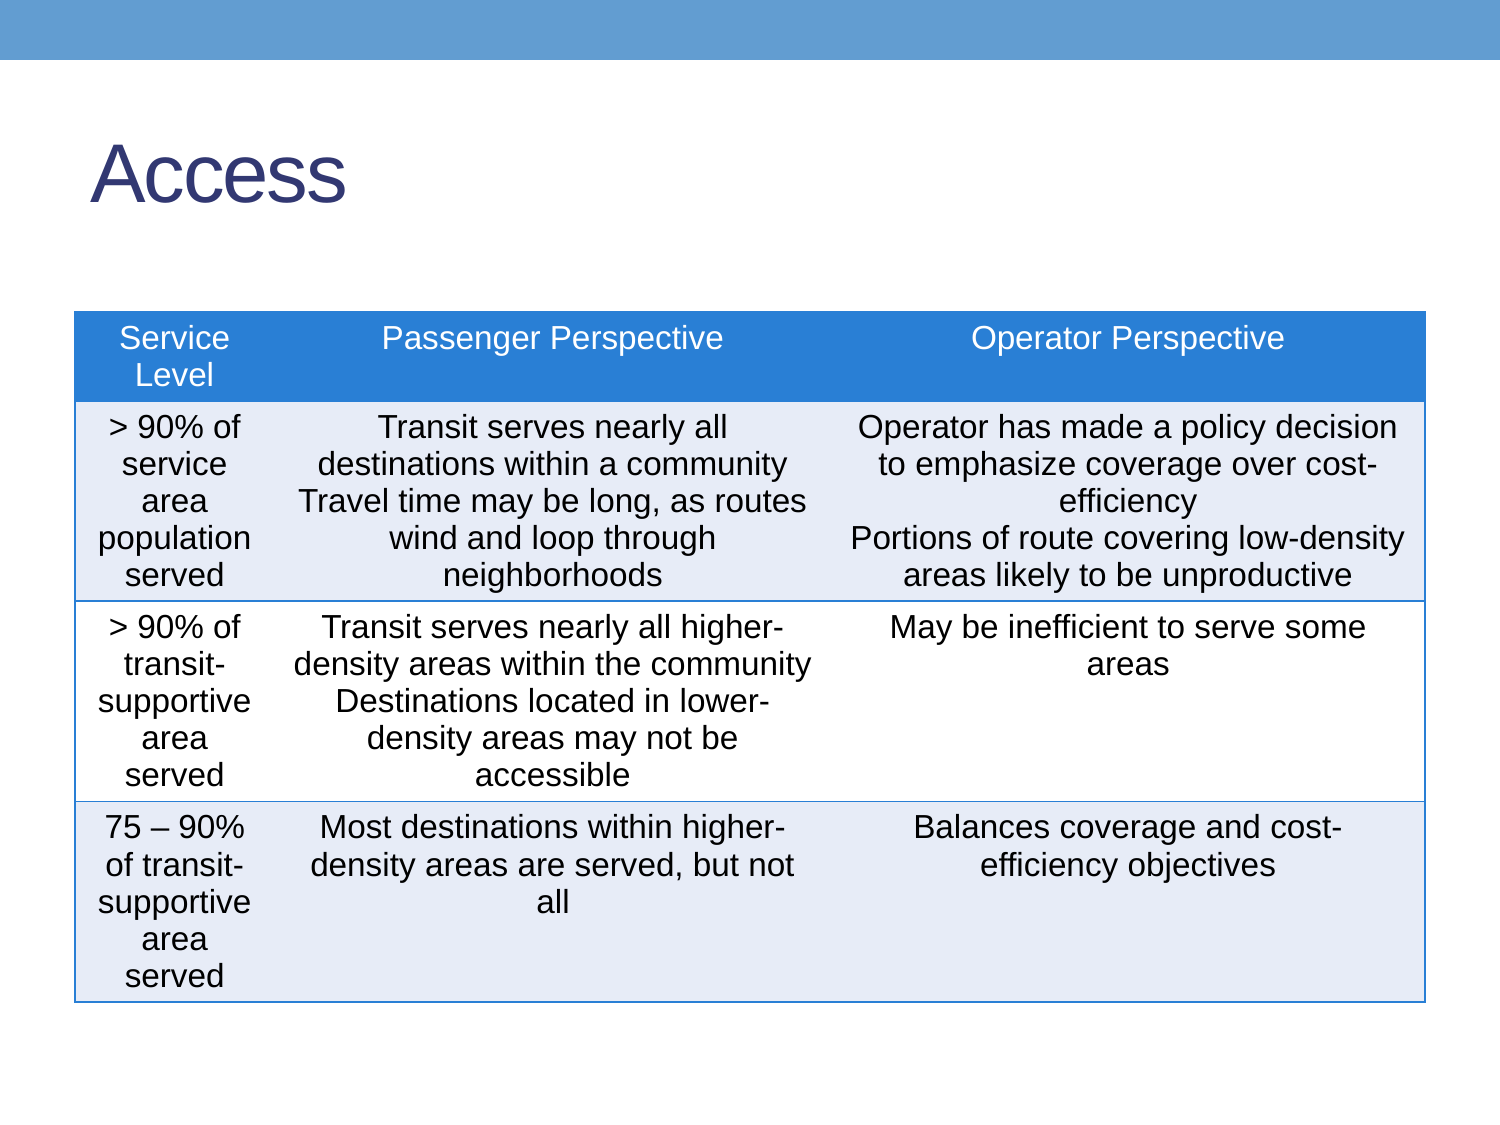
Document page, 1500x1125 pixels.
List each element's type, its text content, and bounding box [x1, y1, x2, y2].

table_cell 75 – 90% of transit-supportive area served [76, 802, 274, 1001]
title Access [75, 87, 1425, 250]
table_cell > 90% of service area population served [76, 402, 274, 600]
table_header Service Level [76, 313, 274, 400]
table_header Passenger Perspective [274, 313, 832, 400]
table_cell May be inefficient to serve some areas [832, 602, 1424, 801]
table_cell Transit serves nearly all destinations within a community Travel time may be long, as routes wind and loop through neighborhoods [274, 402, 832, 600]
table_cell Operator has made a policy decision to emphasize coverage over cost-efficiency Portions of route covering low-density areas likely to be unproductive [832, 402, 1424, 600]
table_cell Most destinations within higher-density areas are served, but not all [274, 802, 832, 1001]
table_cell Transit serves nearly all higher-density areas within the community Destinations located in lower-density areas may not be accessible [274, 602, 832, 801]
table_cell Balances coverage and cost-efficiency objectives [832, 802, 1424, 1001]
table_header Operator Perspective [832, 313, 1424, 400]
table_cell > 90% of transit-supportive area served [76, 602, 274, 801]
